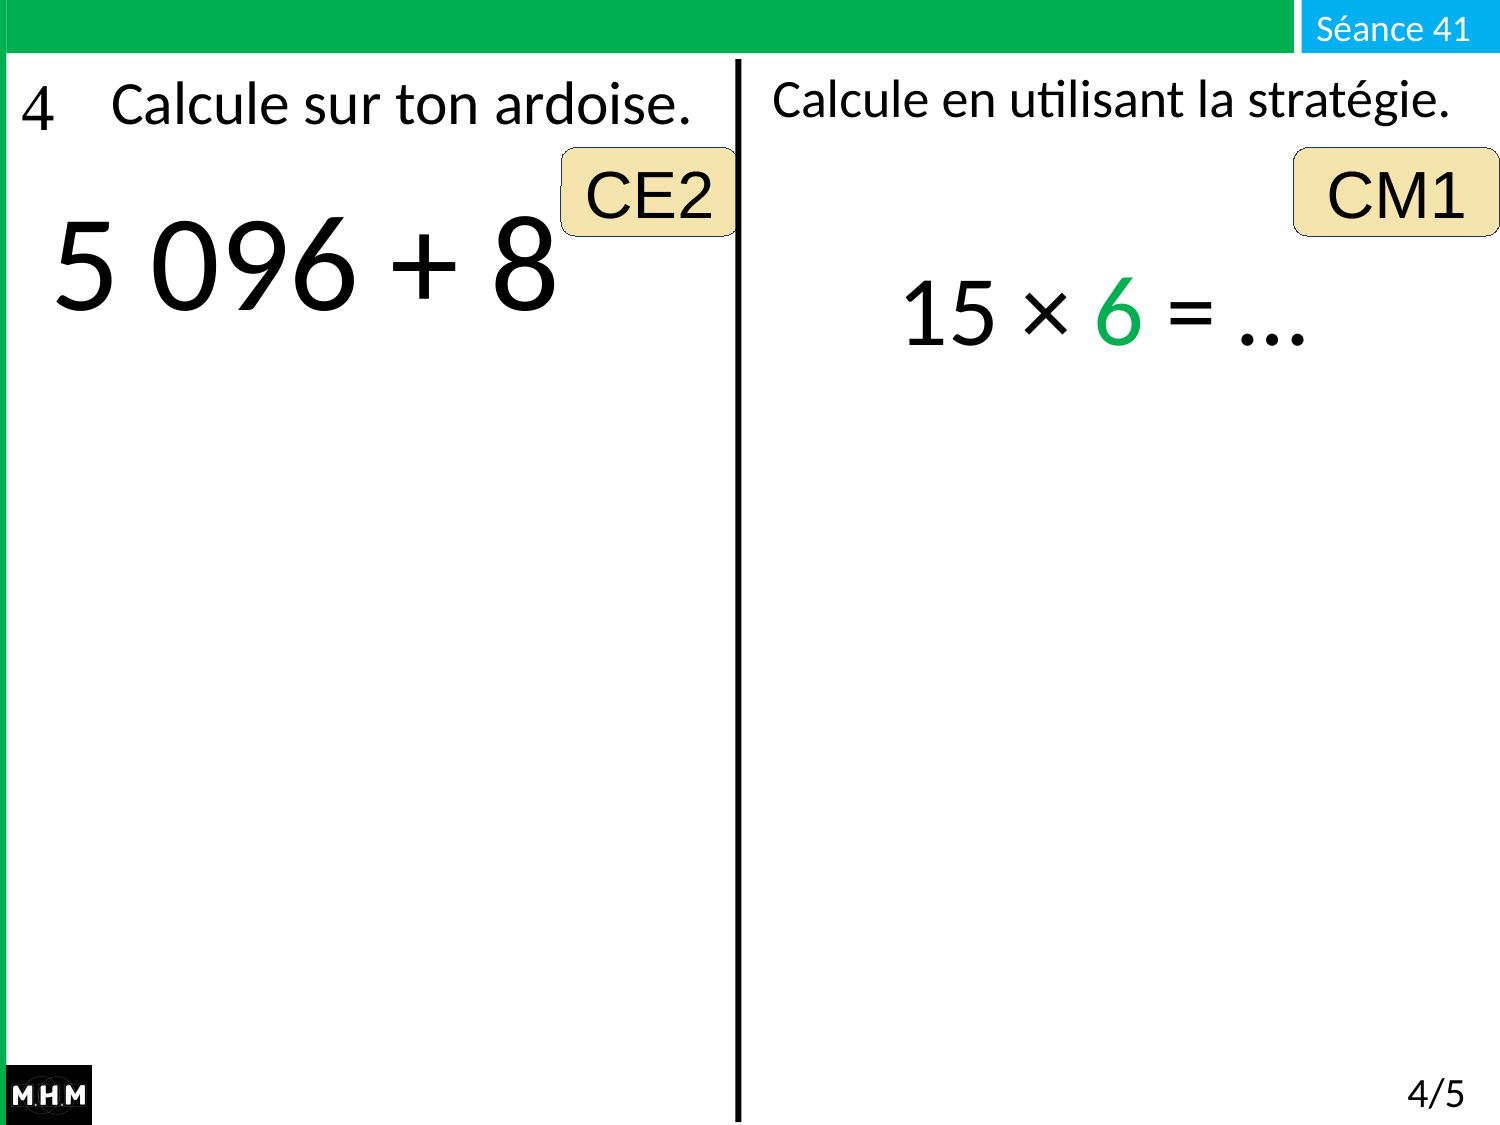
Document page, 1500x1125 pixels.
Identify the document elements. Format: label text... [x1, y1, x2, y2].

text_box Calcule en utilisant la stratégie. [757, 57, 1491, 144]
title Calcule sur ton ardoise. [96, 60, 719, 150]
text_box 15 × 6 = … [817, 238, 1389, 374]
picture [6, 1065, 92, 1125]
text_box CM1 [1293, 147, 1500, 237]
list 4/5 [1373, 1064, 1500, 1125]
text_box 5 096 + 8 [29, 165, 581, 346]
text_box CE2 [560, 147, 738, 237]
